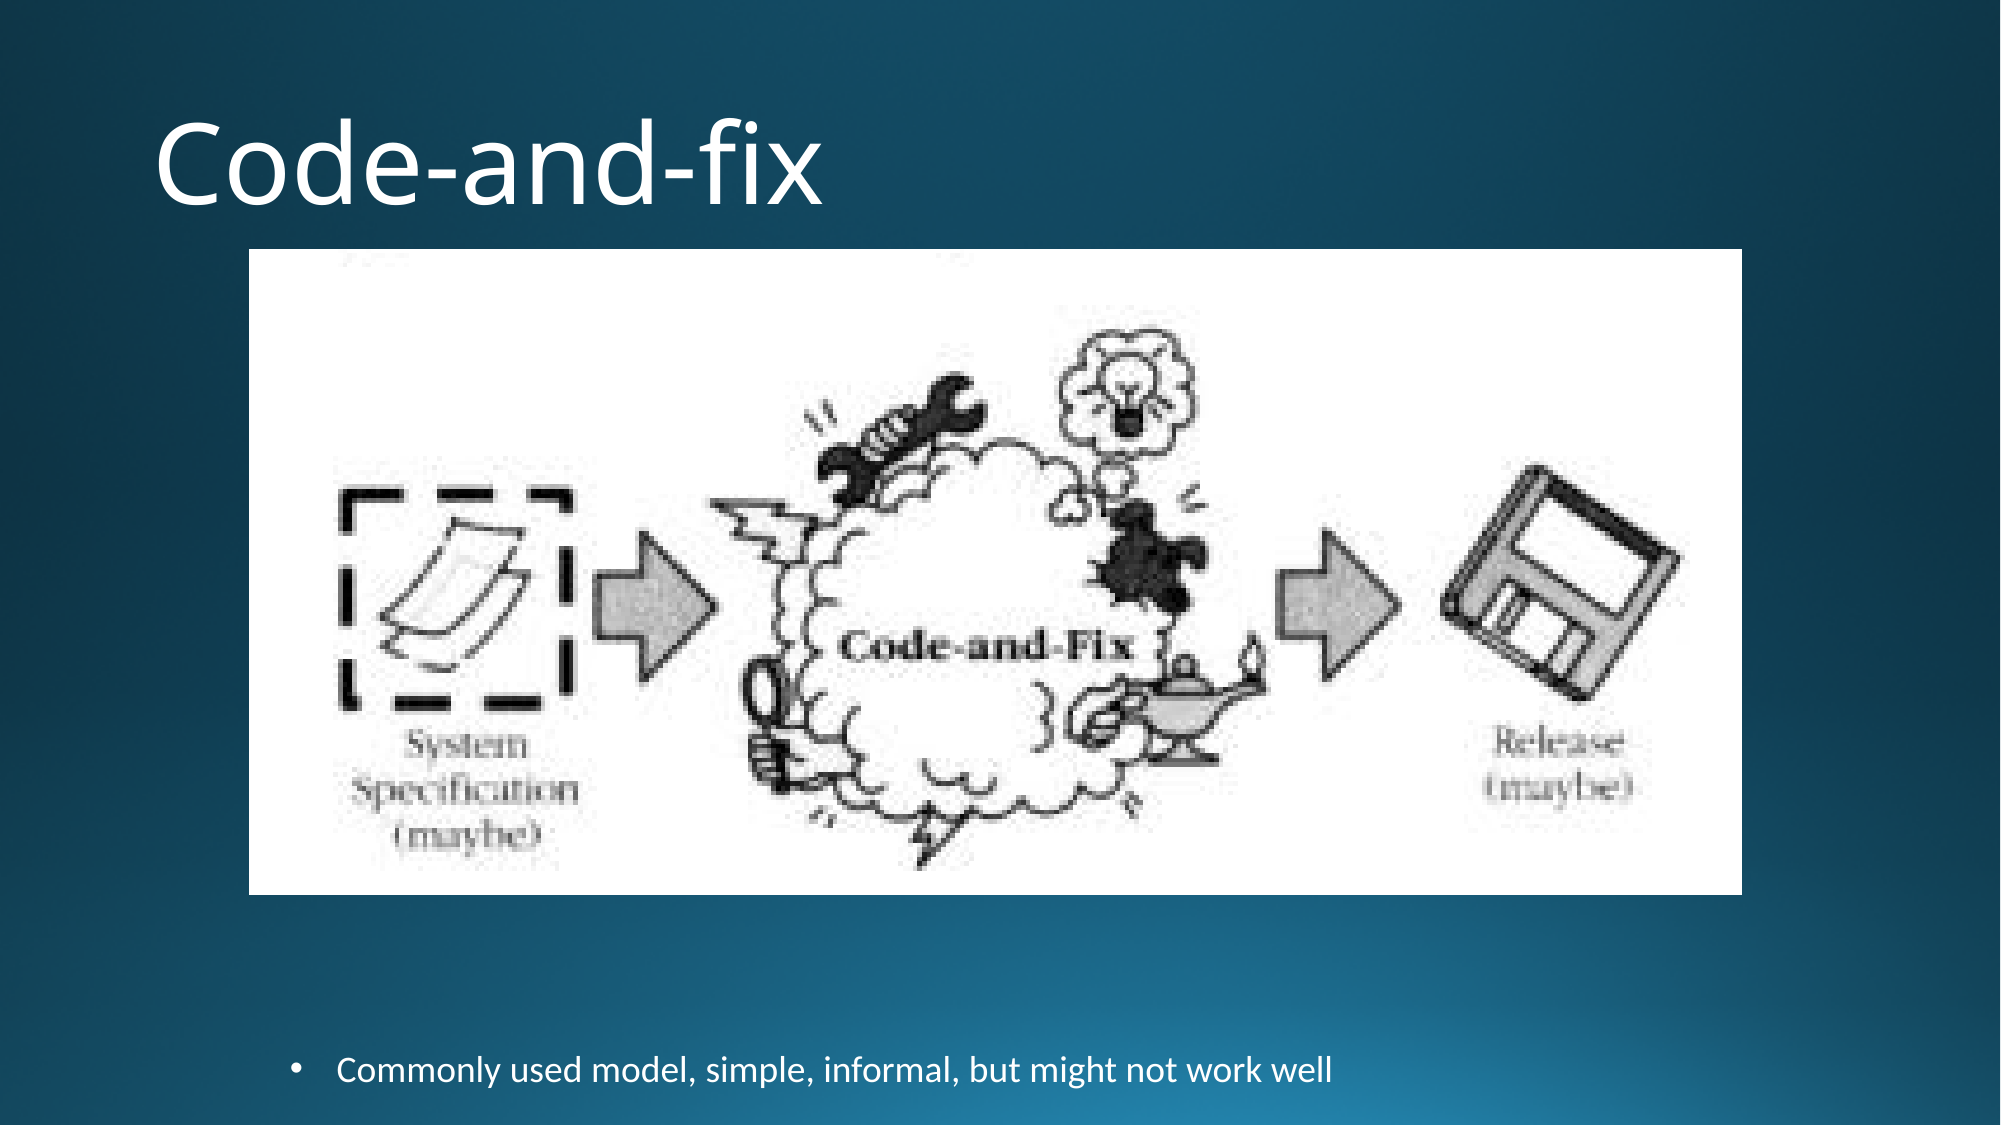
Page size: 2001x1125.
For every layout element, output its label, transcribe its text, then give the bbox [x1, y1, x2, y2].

title Code-and-fix [137, 59, 1863, 278]
text_box Commonly used model, simple, informal, but might not work well [274, 1037, 1742, 1098]
picture [0, 0, 2001, 1125]
